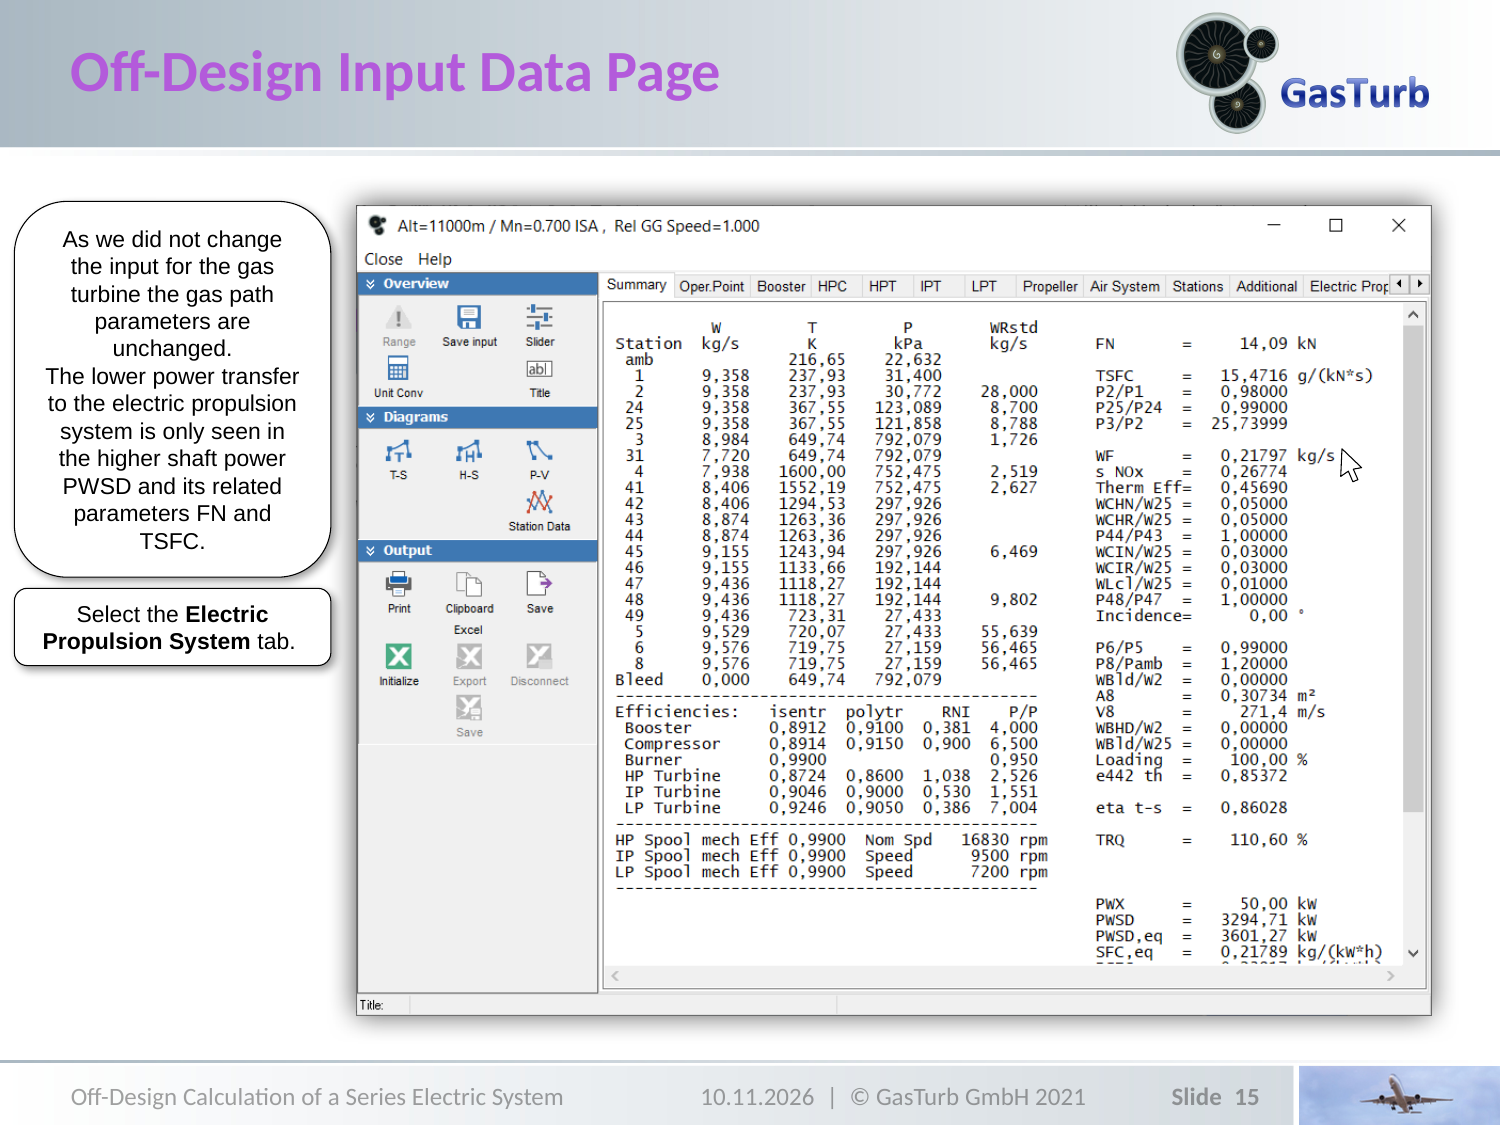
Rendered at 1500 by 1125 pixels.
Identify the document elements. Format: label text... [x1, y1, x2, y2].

text_box Select the Electric Propulsion System tab. [14, 588, 331, 666]
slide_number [665, 1065, 827, 1125]
slide_number 15 [1234, 1065, 1294, 1125]
picture [0, 1060, 1500, 1125]
picture [0, 0, 1500, 156]
footer Off-Design Calculation of a Series Electric System [0, 1065, 665, 1125]
picture [356, 205, 1432, 1016]
title Off-Design Input Data Page [70, 0, 1164, 148]
text_box As we did not change the input for the gas turbine the gas path parameters are unchanged. The lower power transfer to the electric propulsion system is only seen in the higher shaft power PWSD and its related parameters FN and TSFC. [14, 201, 331, 578]
